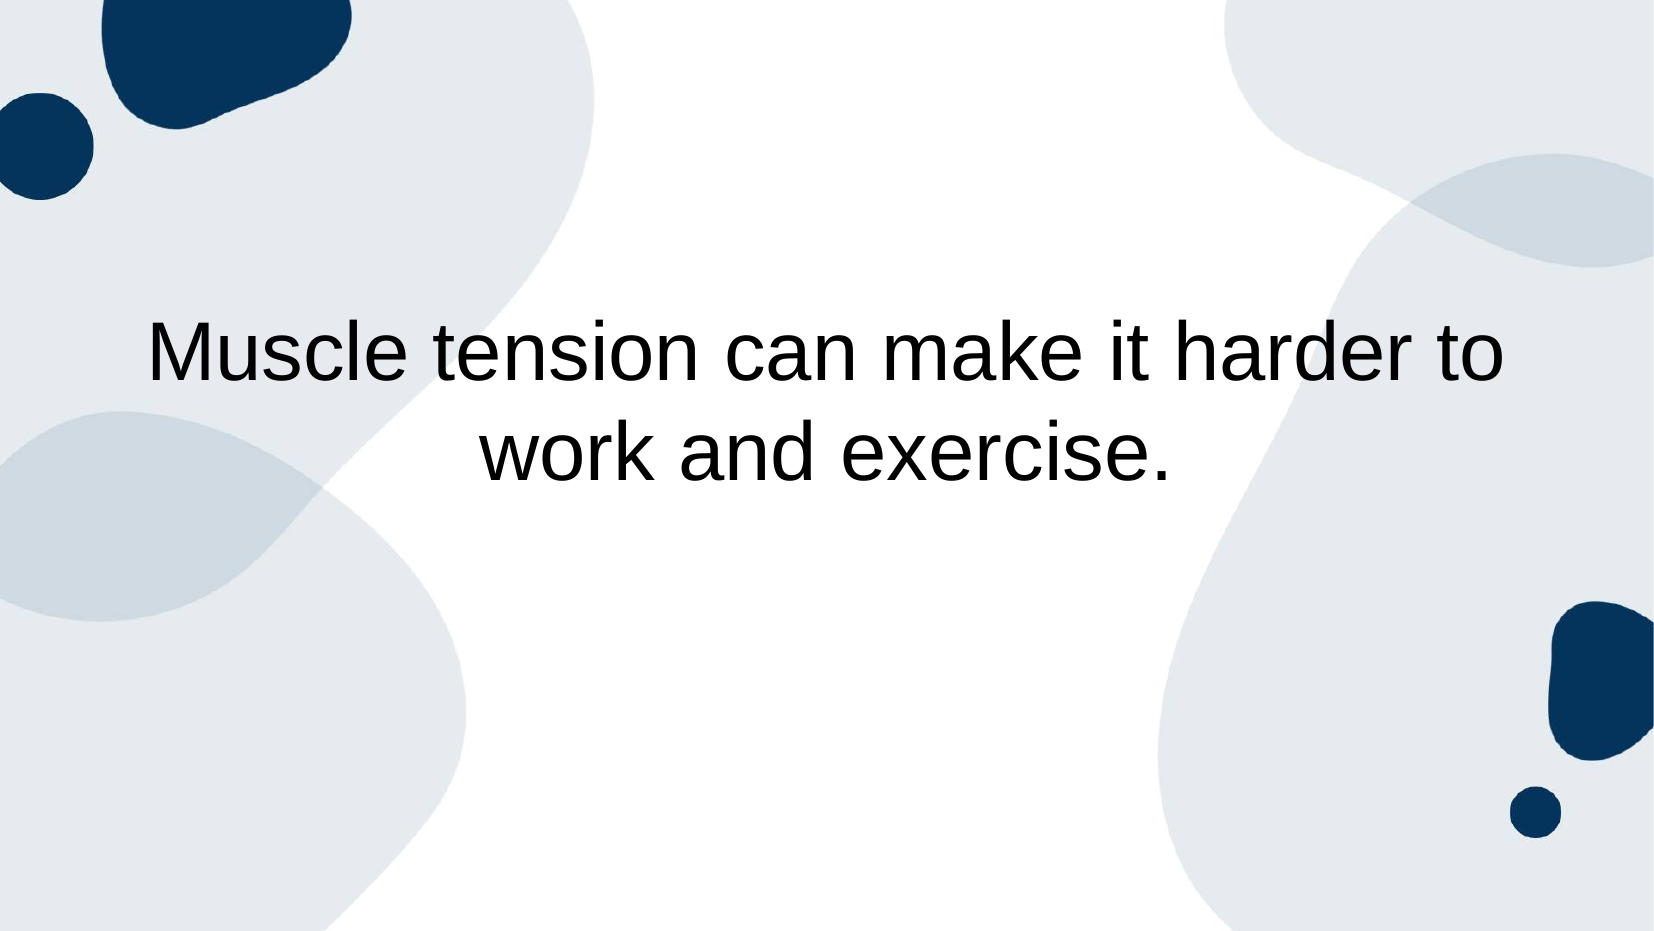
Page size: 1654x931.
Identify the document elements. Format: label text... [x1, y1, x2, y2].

picture [0, 0, 1654, 931]
text_box Muscle tension can make it harder to work and exercise. [82, 37, 1571, 757]
